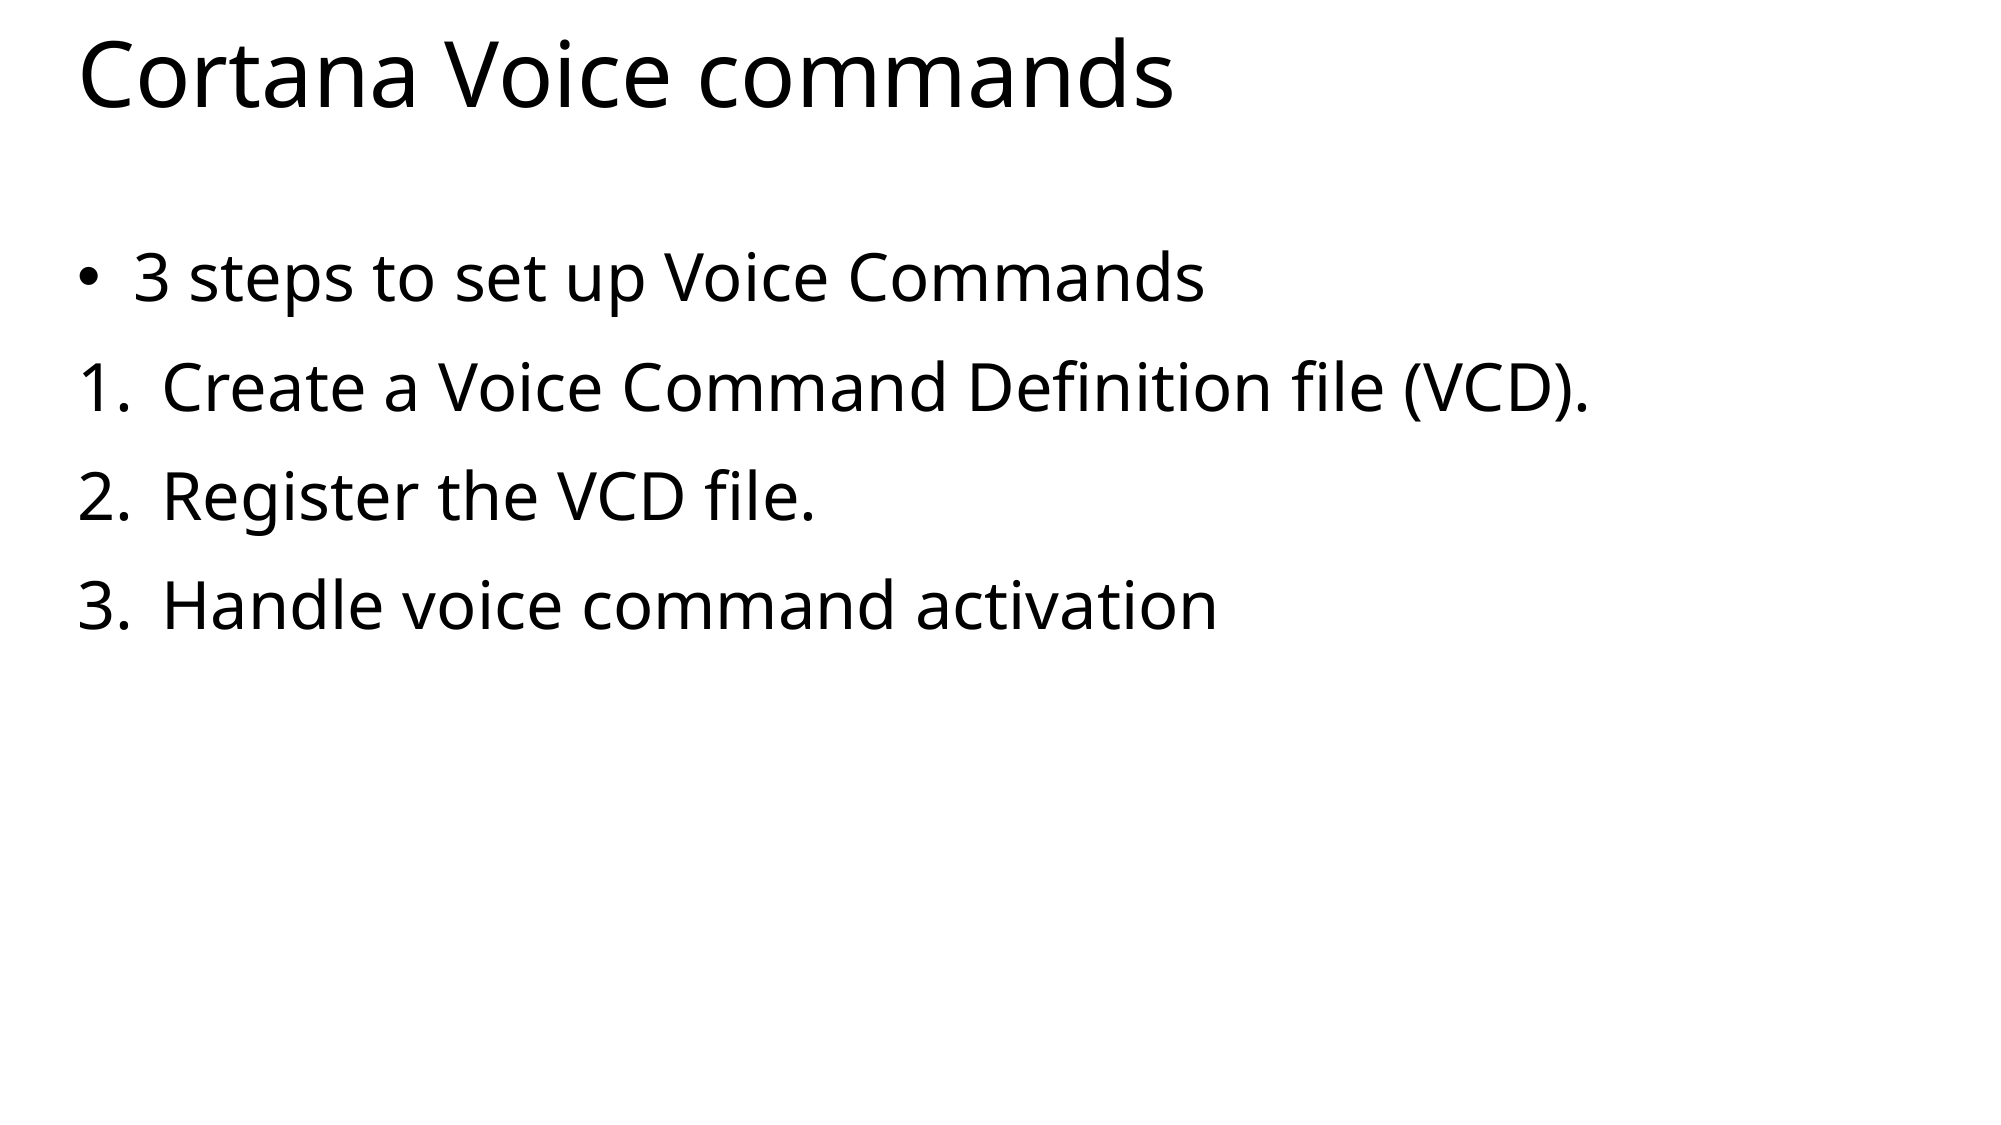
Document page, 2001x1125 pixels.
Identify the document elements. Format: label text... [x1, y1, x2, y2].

title Cortana Voice commands [62, 29, 1953, 205]
list 3 steps to set up Voice Commands Create a Voice Command Definition file (VCD). Register the VCD file. Handle voice command activation [62, 227, 1953, 1096]
